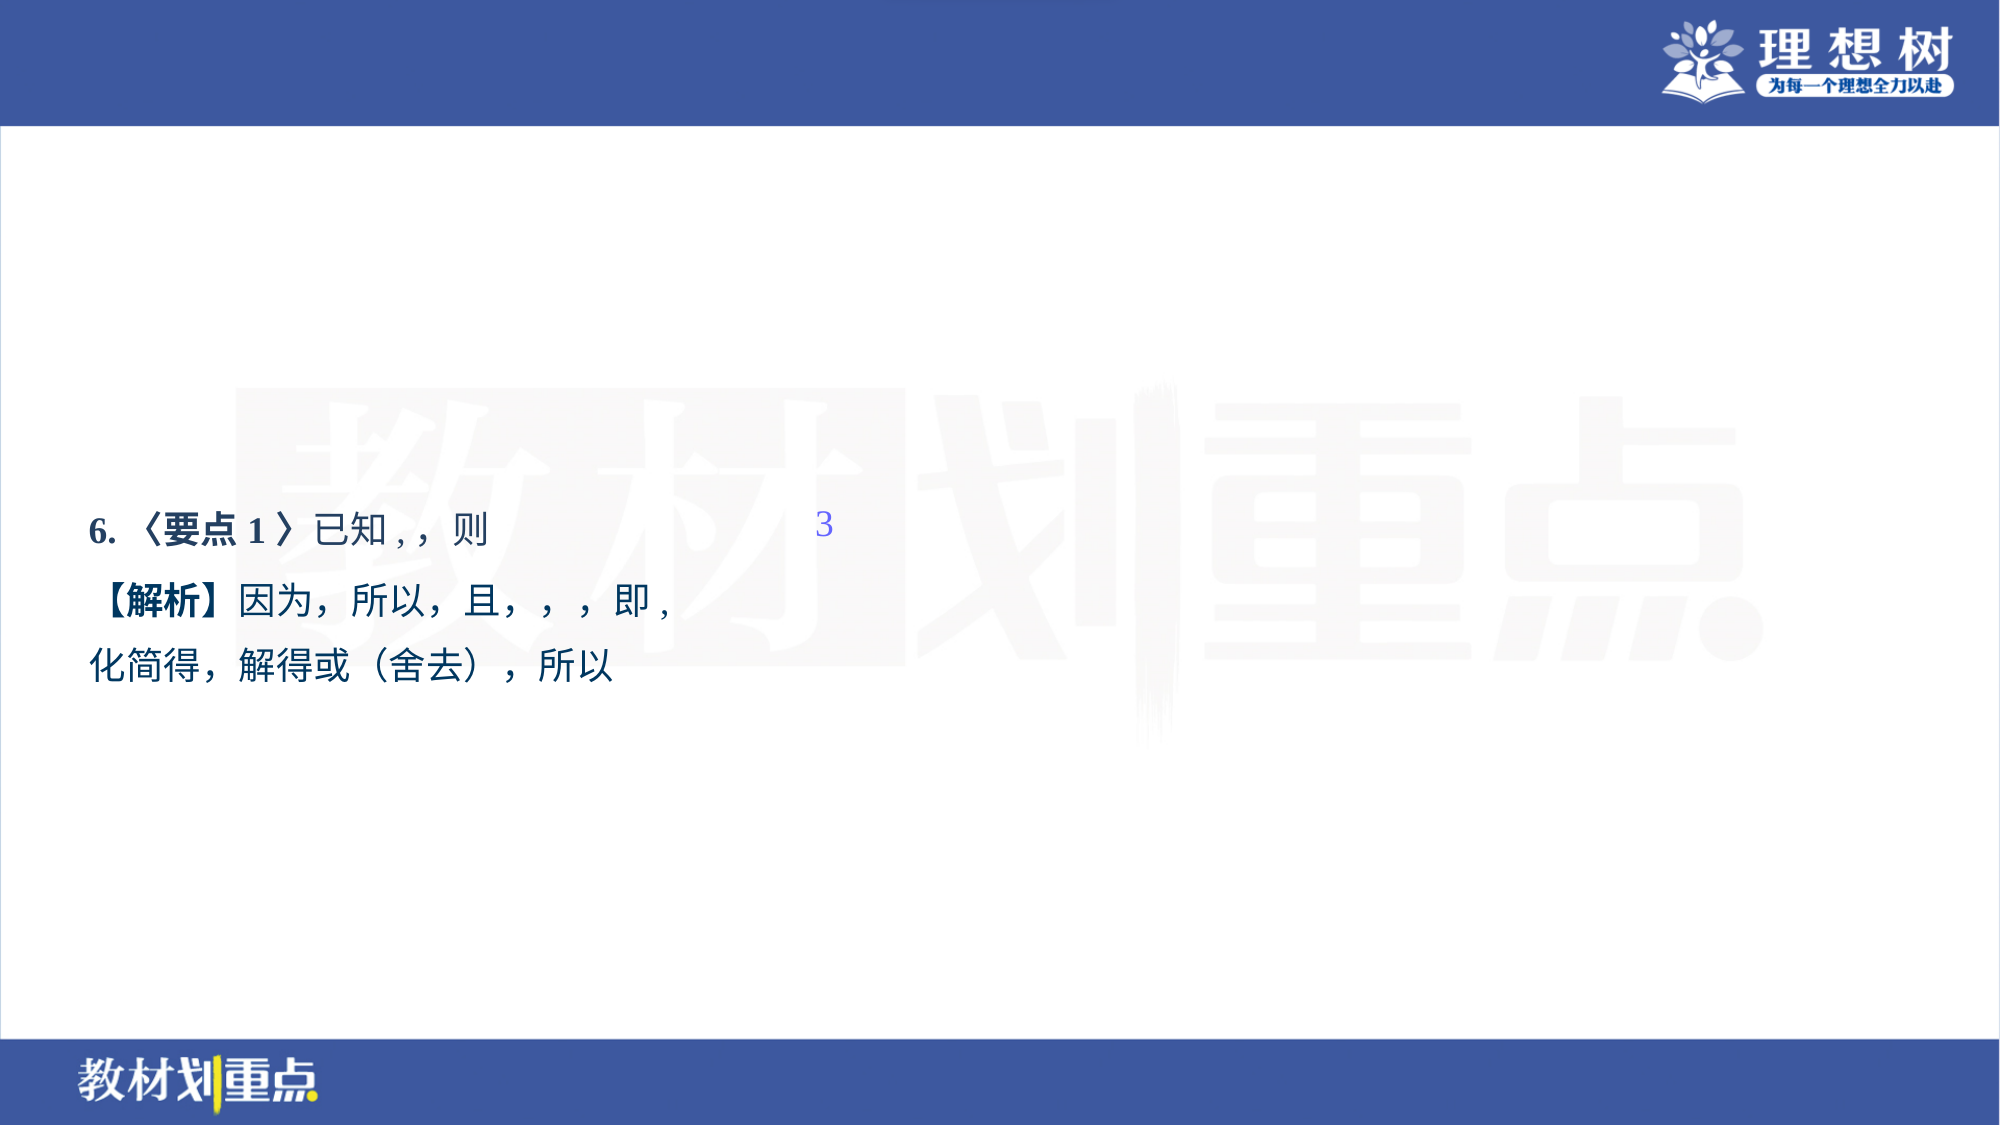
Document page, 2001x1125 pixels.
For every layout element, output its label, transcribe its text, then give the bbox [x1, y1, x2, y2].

text_box 3 [801, 475, 848, 537]
picture [0, 0, 2000, 1125]
